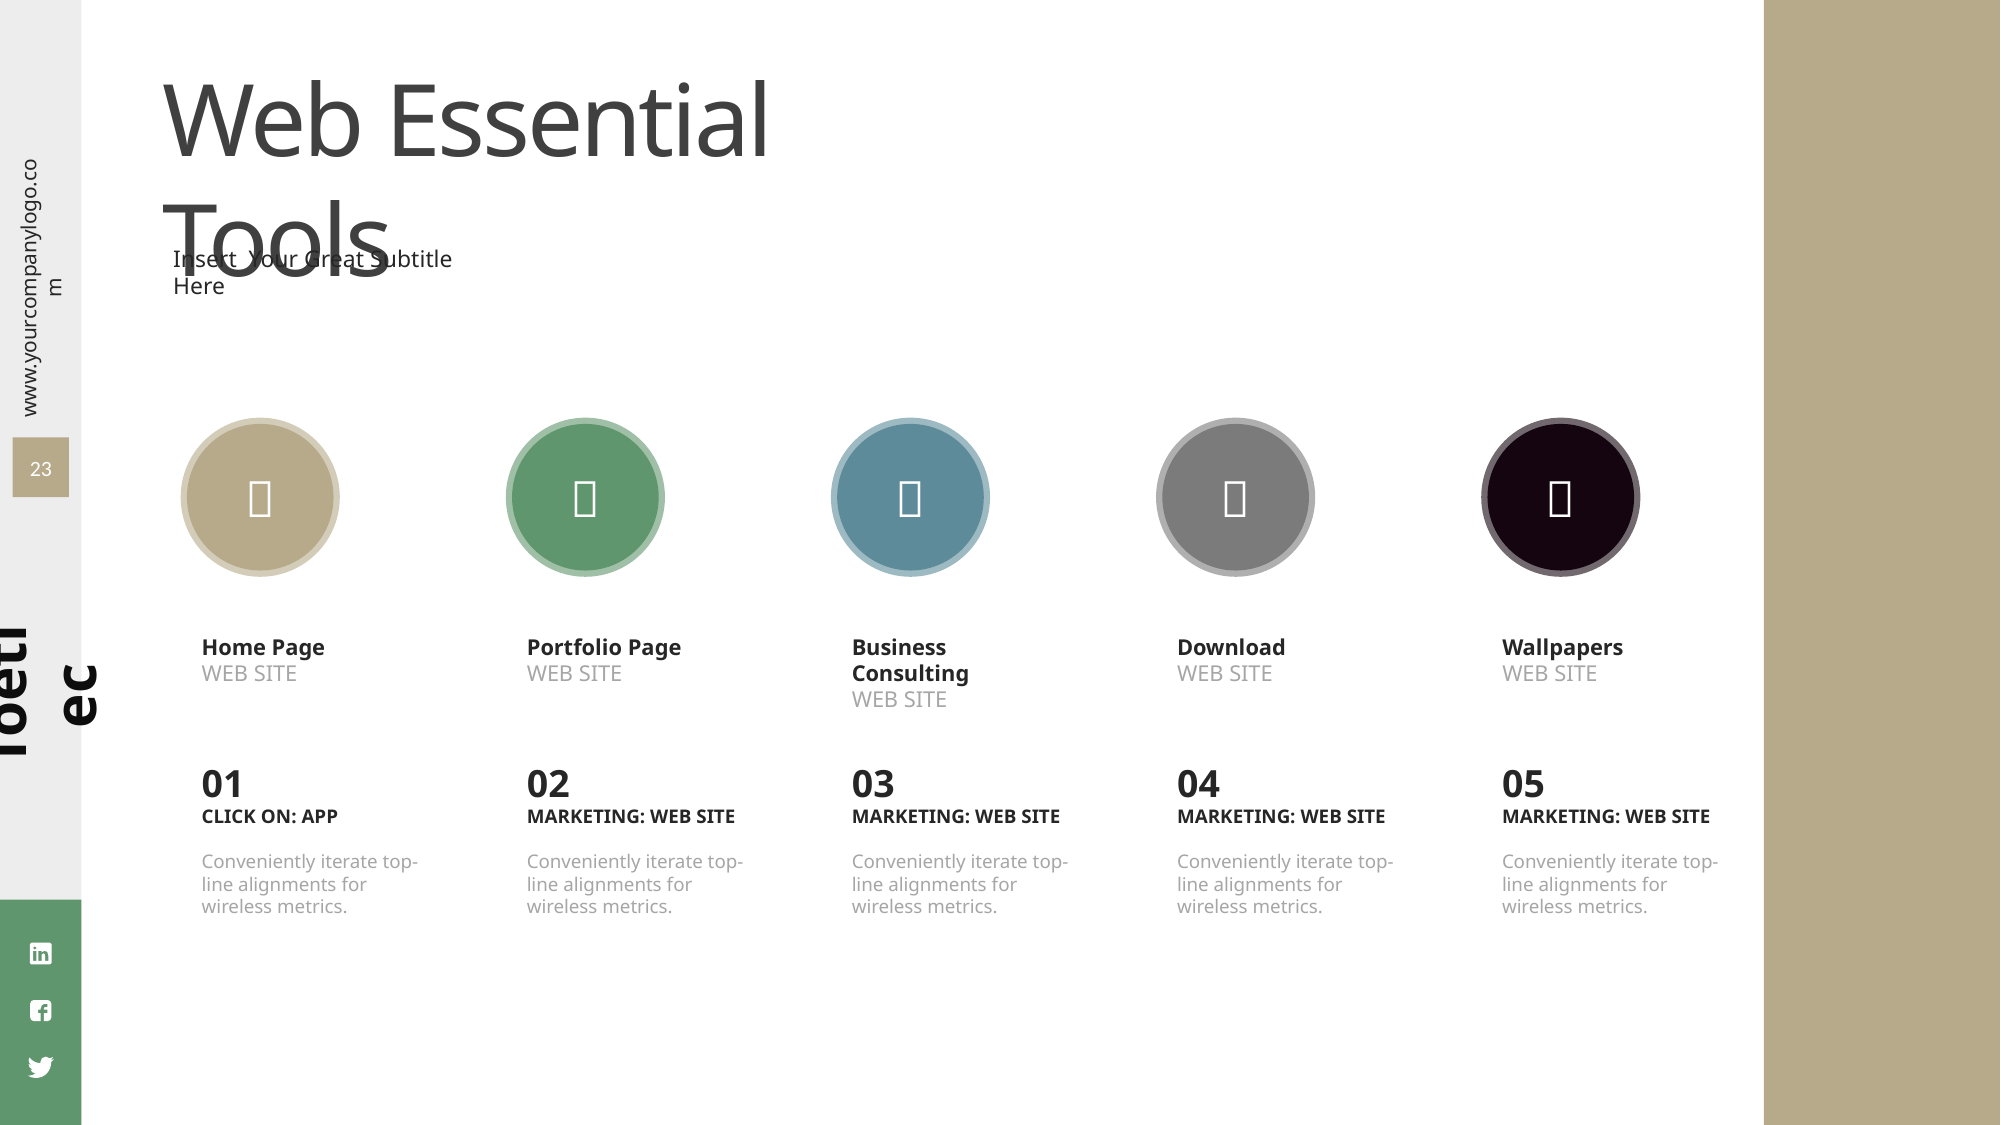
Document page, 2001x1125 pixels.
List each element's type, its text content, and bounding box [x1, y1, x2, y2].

text_box 04 MARKETING: WEB SITE Conveniently iterate top-line alignments for wireless metrics. [1162, 752, 1416, 926]
text_box 05 MARKETING: WEB SITE Conveniently iterate top-line alignments for wireless metrics. [1487, 752, 1741, 926]
text_box  [511, 422, 660, 572]
text_box Portfolio Page WEB SITE [512, 626, 741, 694]
text_box  [185, 422, 335, 572]
text_box 01 CLICK ON: APP Conveniently iterate top-line alignments for wireless metrics. [186, 752, 441, 926]
text_box Wallpapers WEB SITE [1487, 626, 1717, 694]
text_box  [1161, 422, 1310, 572]
text_box Insert Your Great Subtitle Here [158, 237, 512, 307]
text_box Home Page WEB SITE [186, 626, 416, 694]
text_box  [1486, 422, 1636, 572]
text_box [1763, 0, 2000, 1125]
text_box Web Essential Tools [147, 116, 1028, 236]
text_box Business Consulting WEB SITE [837, 626, 1066, 720]
slide_number 23 [12, 437, 69, 498]
text_box 03 MARKETING: WEB SITE Conveniently iterate top-line alignments for wireless metrics. [837, 752, 1091, 926]
text_box 02 MARKETING: WEB SITE Conveniently iterate top-line alignments for wireless metrics. [512, 752, 766, 926]
text_box Download WEB SITE [1162, 626, 1391, 694]
text_box  [836, 422, 985, 572]
